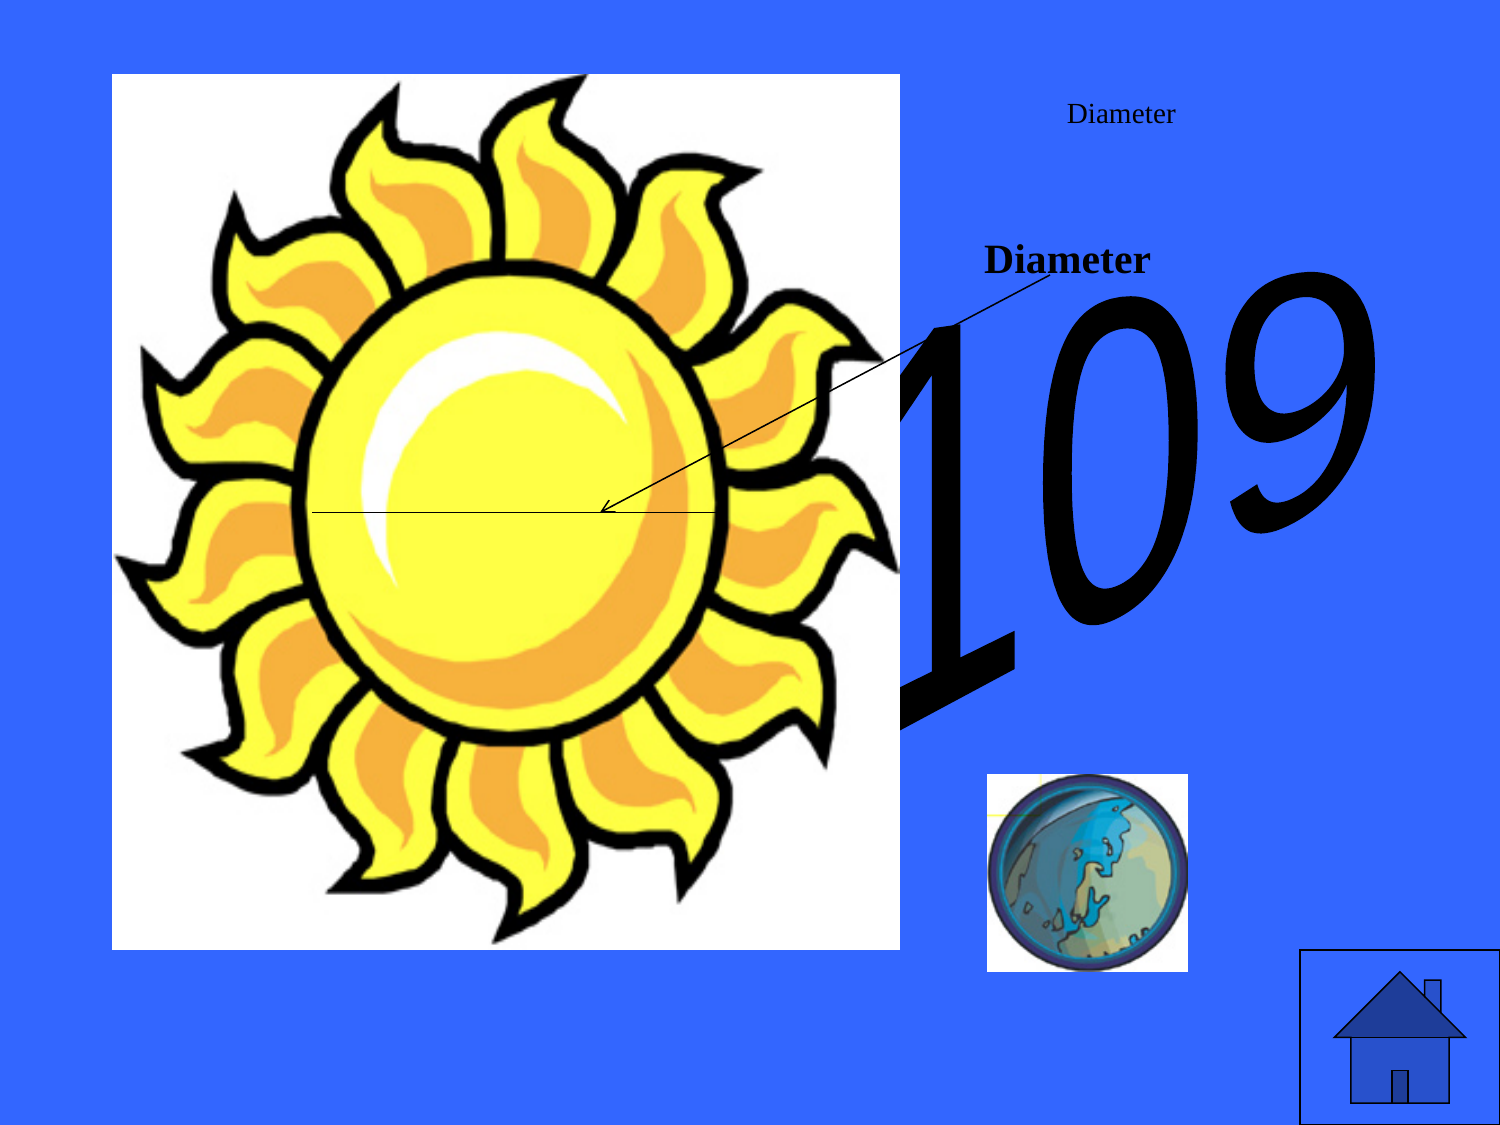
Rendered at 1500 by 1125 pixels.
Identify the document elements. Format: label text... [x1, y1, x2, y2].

text_box Diameter [1025, 87, 1225, 138]
text_box Diameter [924, 224, 1211, 289]
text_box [599, 274, 1051, 513]
picture [112, 74, 901, 951]
picture [987, 774, 1188, 973]
text_box [1299, 950, 1500, 1125]
